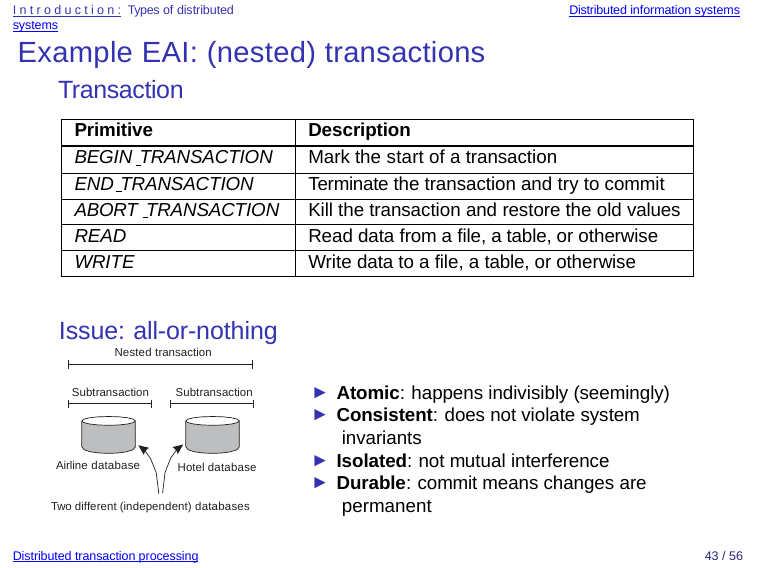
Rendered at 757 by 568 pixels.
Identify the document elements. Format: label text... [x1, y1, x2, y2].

text_box Subtransaction Subtransaction [69, 382, 254, 399]
table_cell WRITE [62, 251, 295, 276]
text_box Atomic: happens indivisibly (seemingly) Consistent: does not violate system invariants Isolated: not mutual interference Durable: commit means changes are permanent [304, 378, 677, 517]
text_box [81, 415, 240, 454]
table_header Primitive [62, 120, 295, 145]
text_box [137, 444, 184, 495]
table_cell Read data from a file, a table, or otherwise [296, 225, 693, 250]
table_header Description [296, 120, 693, 145]
table_cell ABORT TRANSACTION [62, 200, 295, 224]
text_box Example EAI: (nested) transactions Transaction [15, 25, 488, 104]
text_box Issue: all-or-nothing Nested transaction [56, 312, 282, 359]
text_box Airline database [54, 455, 132, 472]
text_box Distributed information systems [567, 0, 745, 18]
table_cell READ [62, 225, 295, 250]
text_box Two different (independent) databases [49, 496, 253, 513]
table_cell Write data to a file, a table, or otherwise [296, 251, 693, 276]
text_box Distributed transaction processing [10, 546, 203, 563]
table_cell Mark the start of a transaction [296, 147, 693, 173]
table_cell Kill the transaction and restore the old values [296, 200, 693, 224]
table_cell BEGIN TRANSACTION [62, 147, 295, 173]
table_cell Terminate the transaction and try to commit [296, 174, 693, 199]
slide_number 43 / 56 [698, 546, 745, 568]
text_box Introduction: Types of distributed systems [10, 0, 247, 33]
text_box Hotel database [188, 457, 259, 474]
table_cell END TRANSACTION [62, 174, 295, 199]
